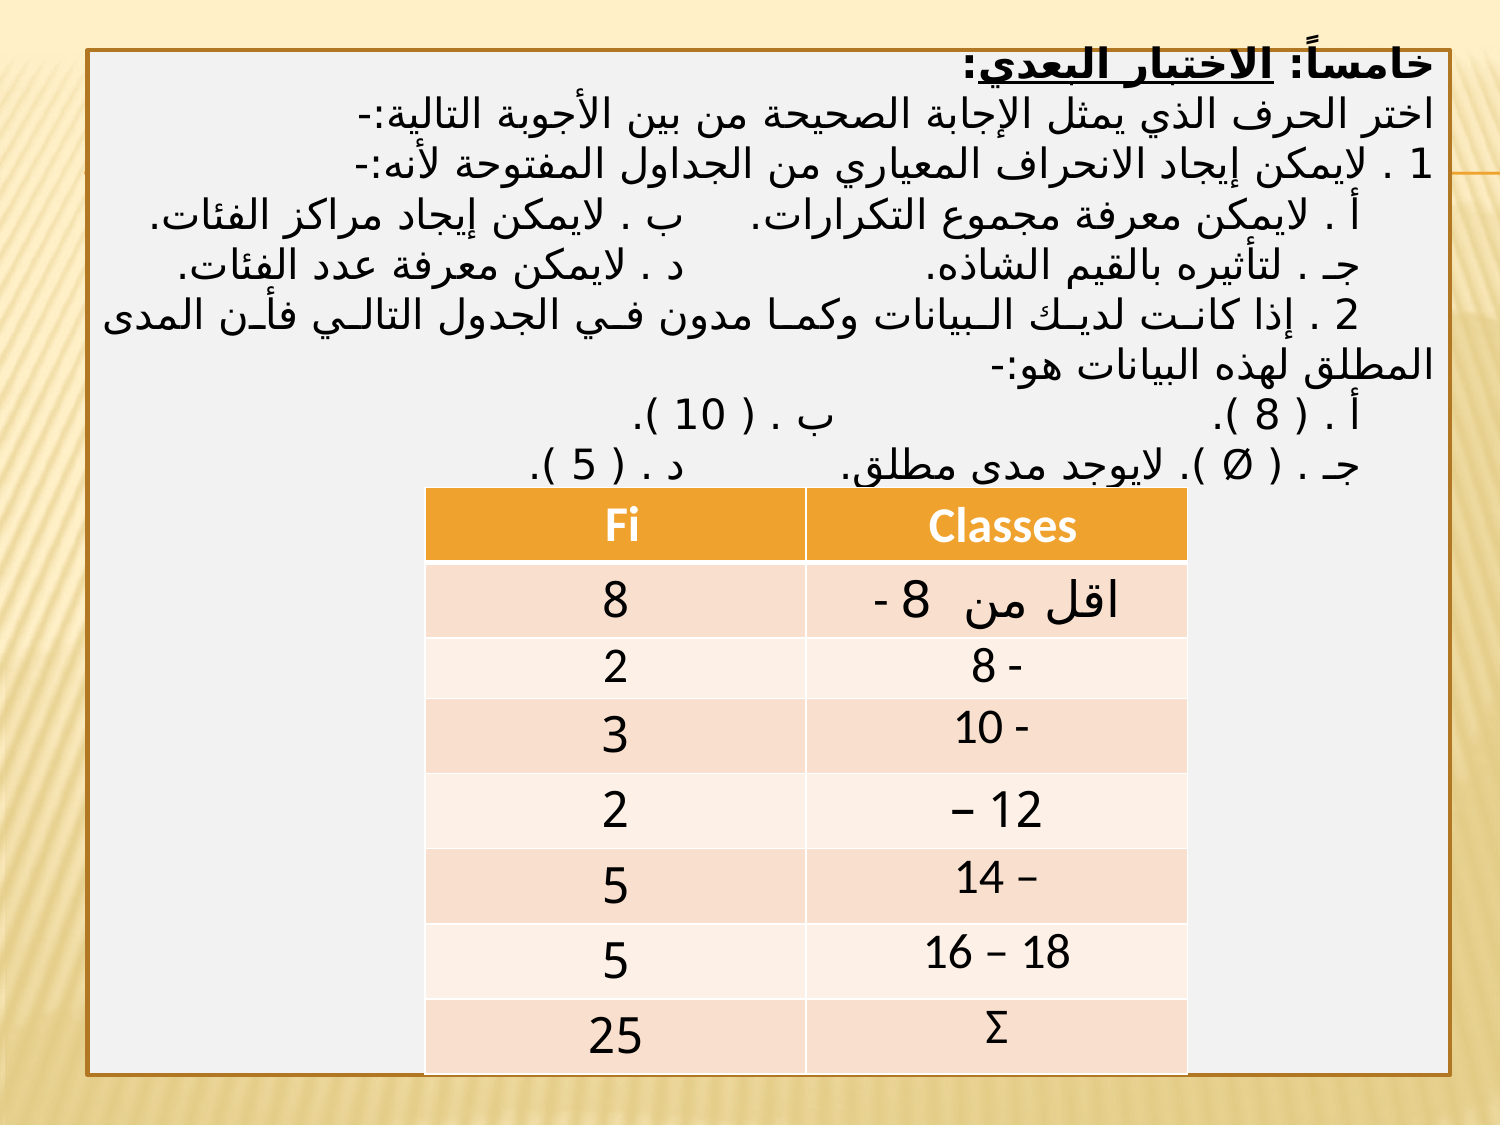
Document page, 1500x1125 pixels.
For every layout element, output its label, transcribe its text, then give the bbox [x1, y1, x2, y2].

table_cell 8 - [807, 639, 1187, 698]
table_cell 8 [426, 565, 805, 637]
table_cell 5 [426, 925, 805, 998]
table_cell Σ [807, 1000, 1187, 1073]
table_cell 10 - [807, 699, 1187, 773]
table_cell 12 – [807, 774, 1187, 848]
table_cell 2 [426, 774, 805, 848]
table_cell 14 – [807, 849, 1187, 923]
table_cell - اقل من 8 [807, 565, 1187, 637]
table_cell 5 [426, 849, 805, 923]
table_cell 16 – 18 [807, 925, 1187, 998]
table_header Classes [807, 488, 1187, 560]
table_cell 2 [426, 639, 805, 698]
table_cell 25 [426, 1000, 805, 1073]
table_cell 3 [426, 699, 805, 773]
table_header Fi [426, 488, 805, 560]
text_box خامساً: الاختبار البعدي: اختر الحرف الذي يمثل الإجابة الصحيحة من بين الأجوبة التالية:- 1 . لايمكن إيجاد الانحراف المعياري من الجداول المفتوحة لأنه:- أ . لايمكن معرفة مجموع التكرارات. ب . لايمكن إيجاد مراكز الفئات. جـ . لتأثيره بالقيم الشاذه. د . لايمكن معرفة عدد الفئات. 2 . إذا كانت لديك البيانات وكما مدون في الجدول التالي فأن المدى المطلق لهذه البيانات هو:- أ . ( 8 ). ب . ( 10 ). جـ . ( Ø ). لايوجد مدى مطلق. د . ( 5 ). [85, 48, 1452, 1077]
